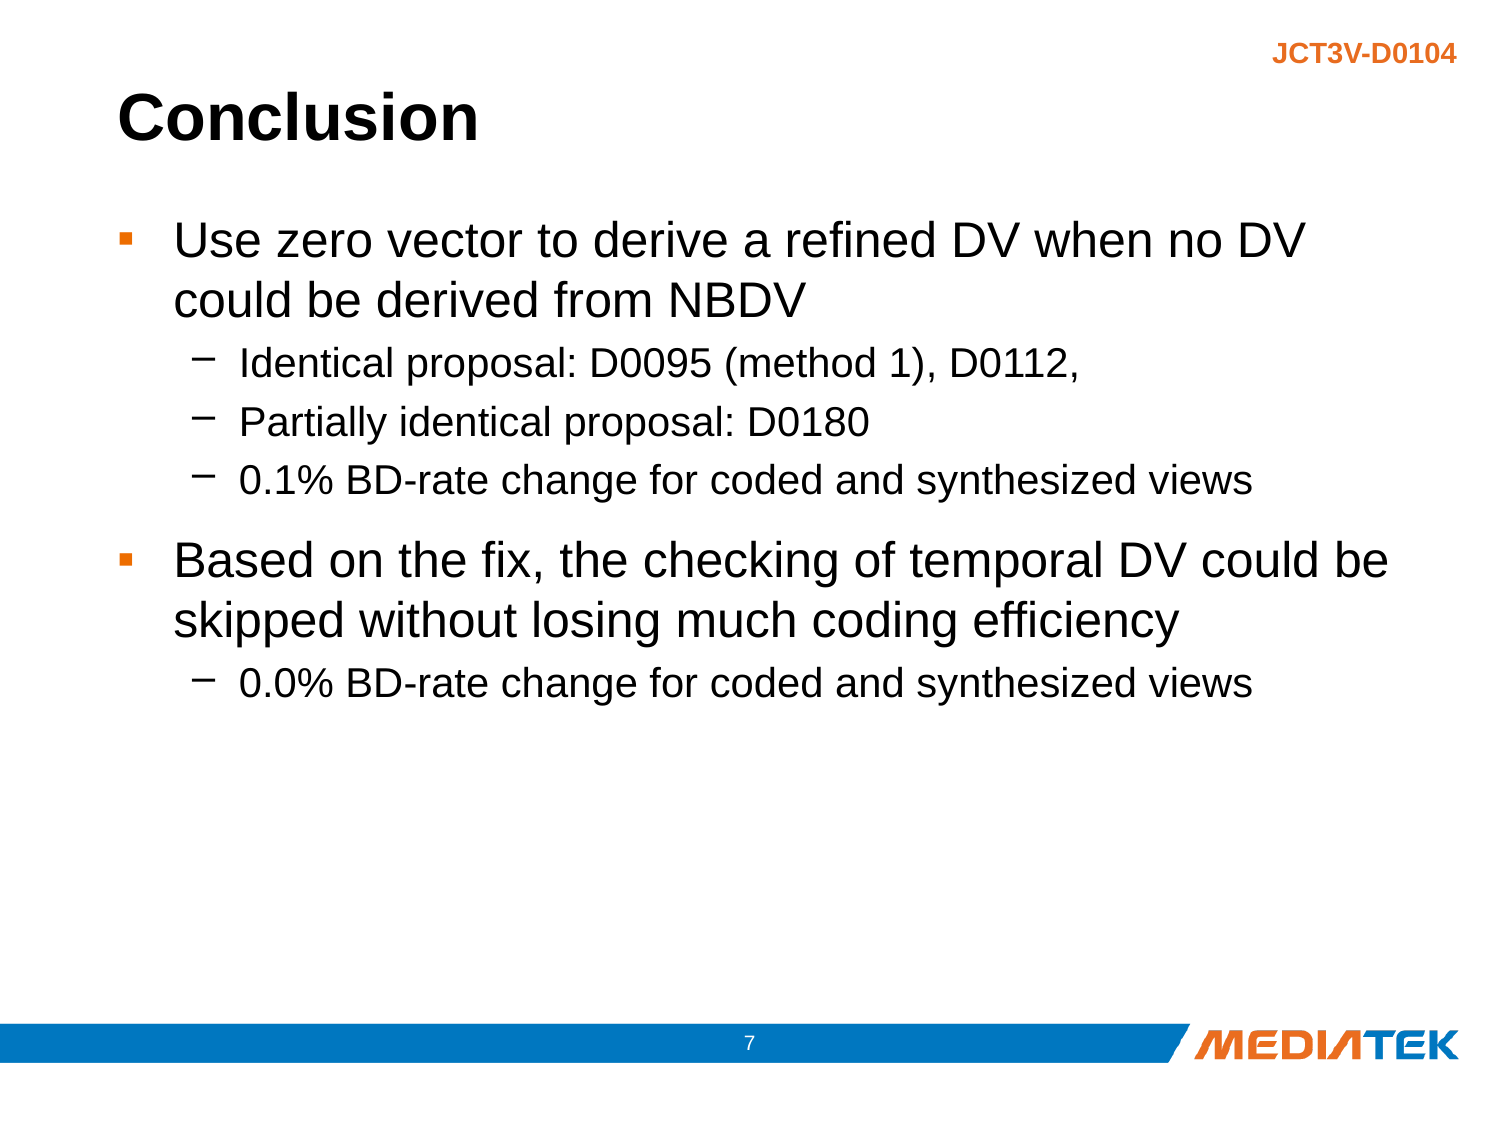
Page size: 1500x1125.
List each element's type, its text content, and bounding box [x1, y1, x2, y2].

picture [0, 1023, 711, 1063]
slide_number 6 [711, 1022, 789, 1090]
title Conclusion [101, 37, 1425, 191]
picture [789, 1023, 1459, 1063]
list Use zero vector to derive a refined DV when no DV could be derived from NBDV Identical proposal: D0095 (method 1), D0112, Partially identical proposal: D0180 0.1% BD-rate change for coded and synthesized views Based on the fix, the checking of temporal DV could be skipped without losing much coding efficiency 0.0% BD-rate change for coded and synthesized views [101, 199, 1424, 1001]
